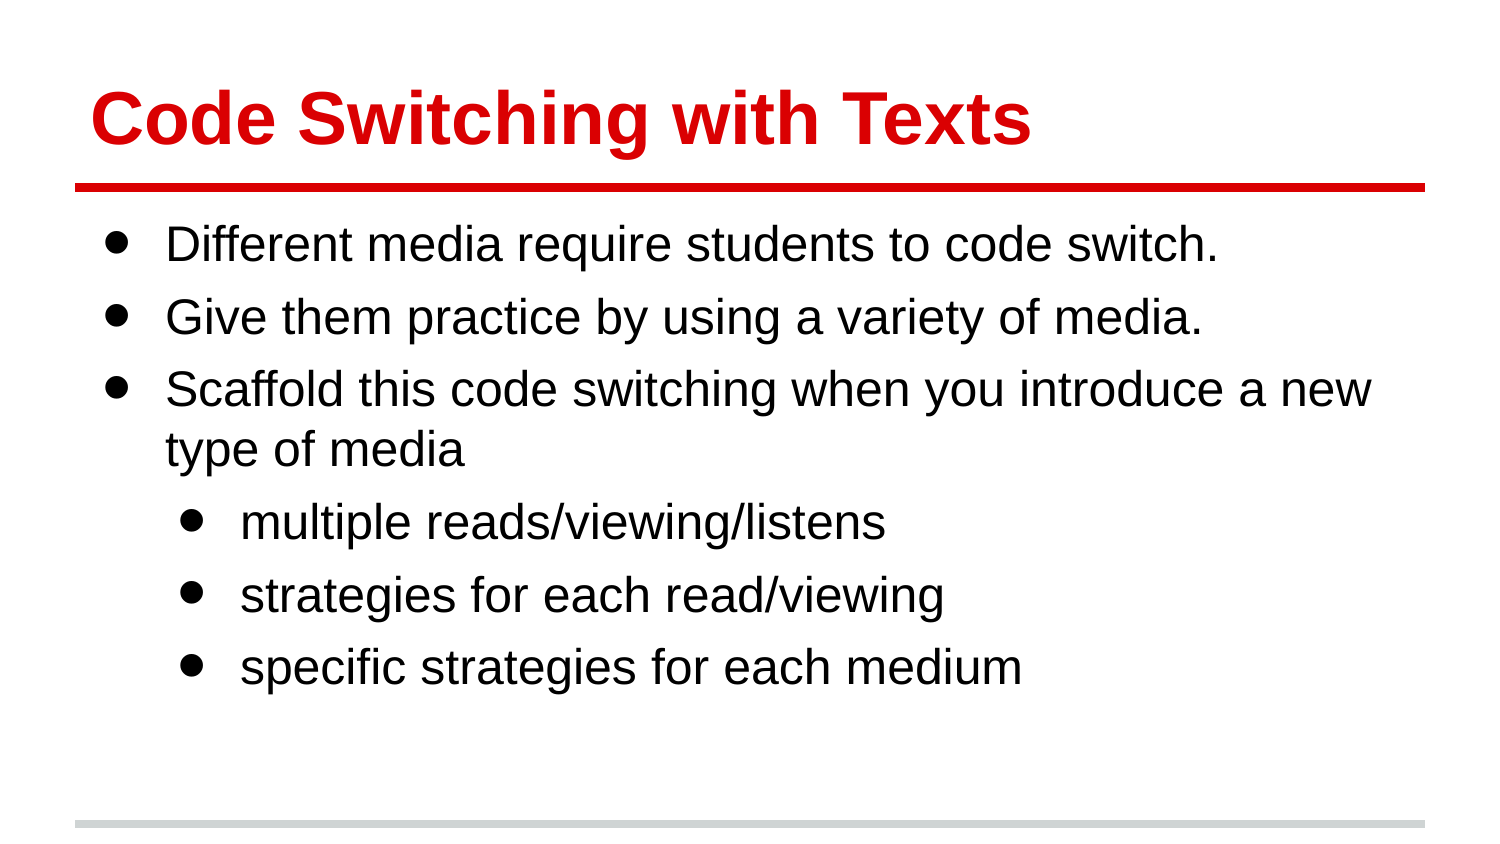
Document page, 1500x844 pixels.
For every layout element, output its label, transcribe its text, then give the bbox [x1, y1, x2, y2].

title Code Switching with Texts [75, 33, 1425, 175]
list Different media require students to code switch. Give them practice by using a variety of media. Scaffold this code switching when you introduce a new type of media multiple reads/viewing/listens strategies for each read/viewing specific strategies for each medium [75, 196, 1425, 808]
